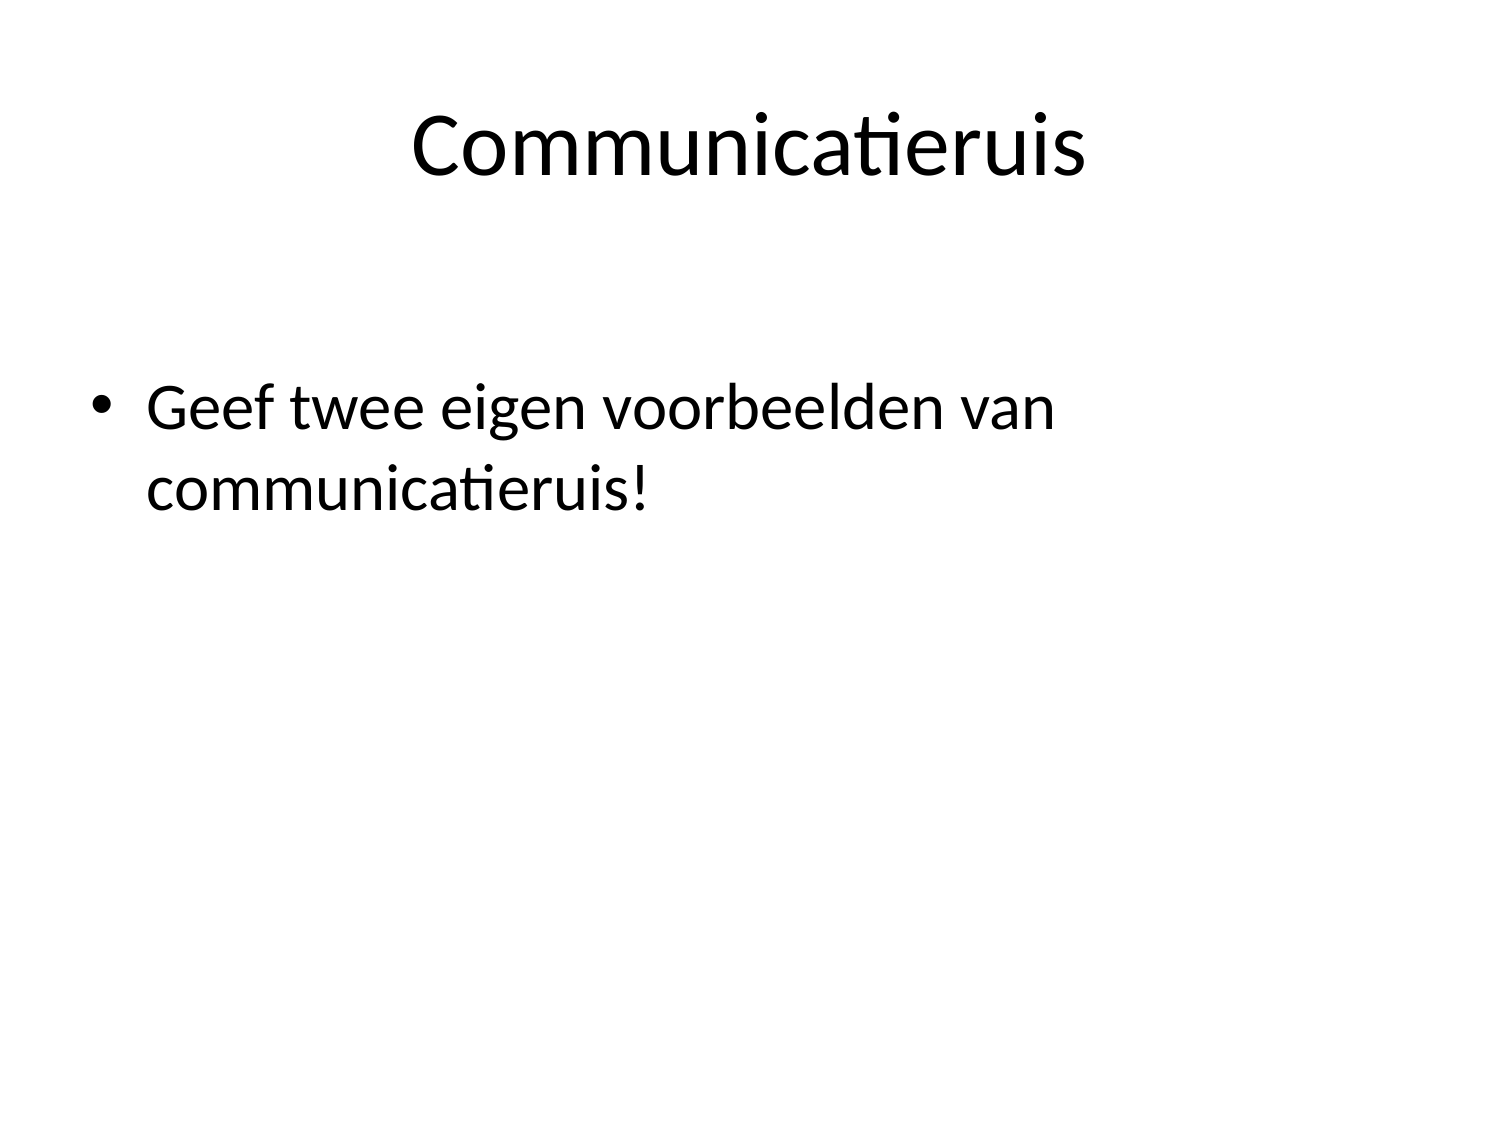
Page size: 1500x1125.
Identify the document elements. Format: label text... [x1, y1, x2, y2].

title Communicatieruis [75, 45, 1425, 233]
list Geef twee eigen voorbeelden van communicatieruis! [75, 262, 1425, 1005]
